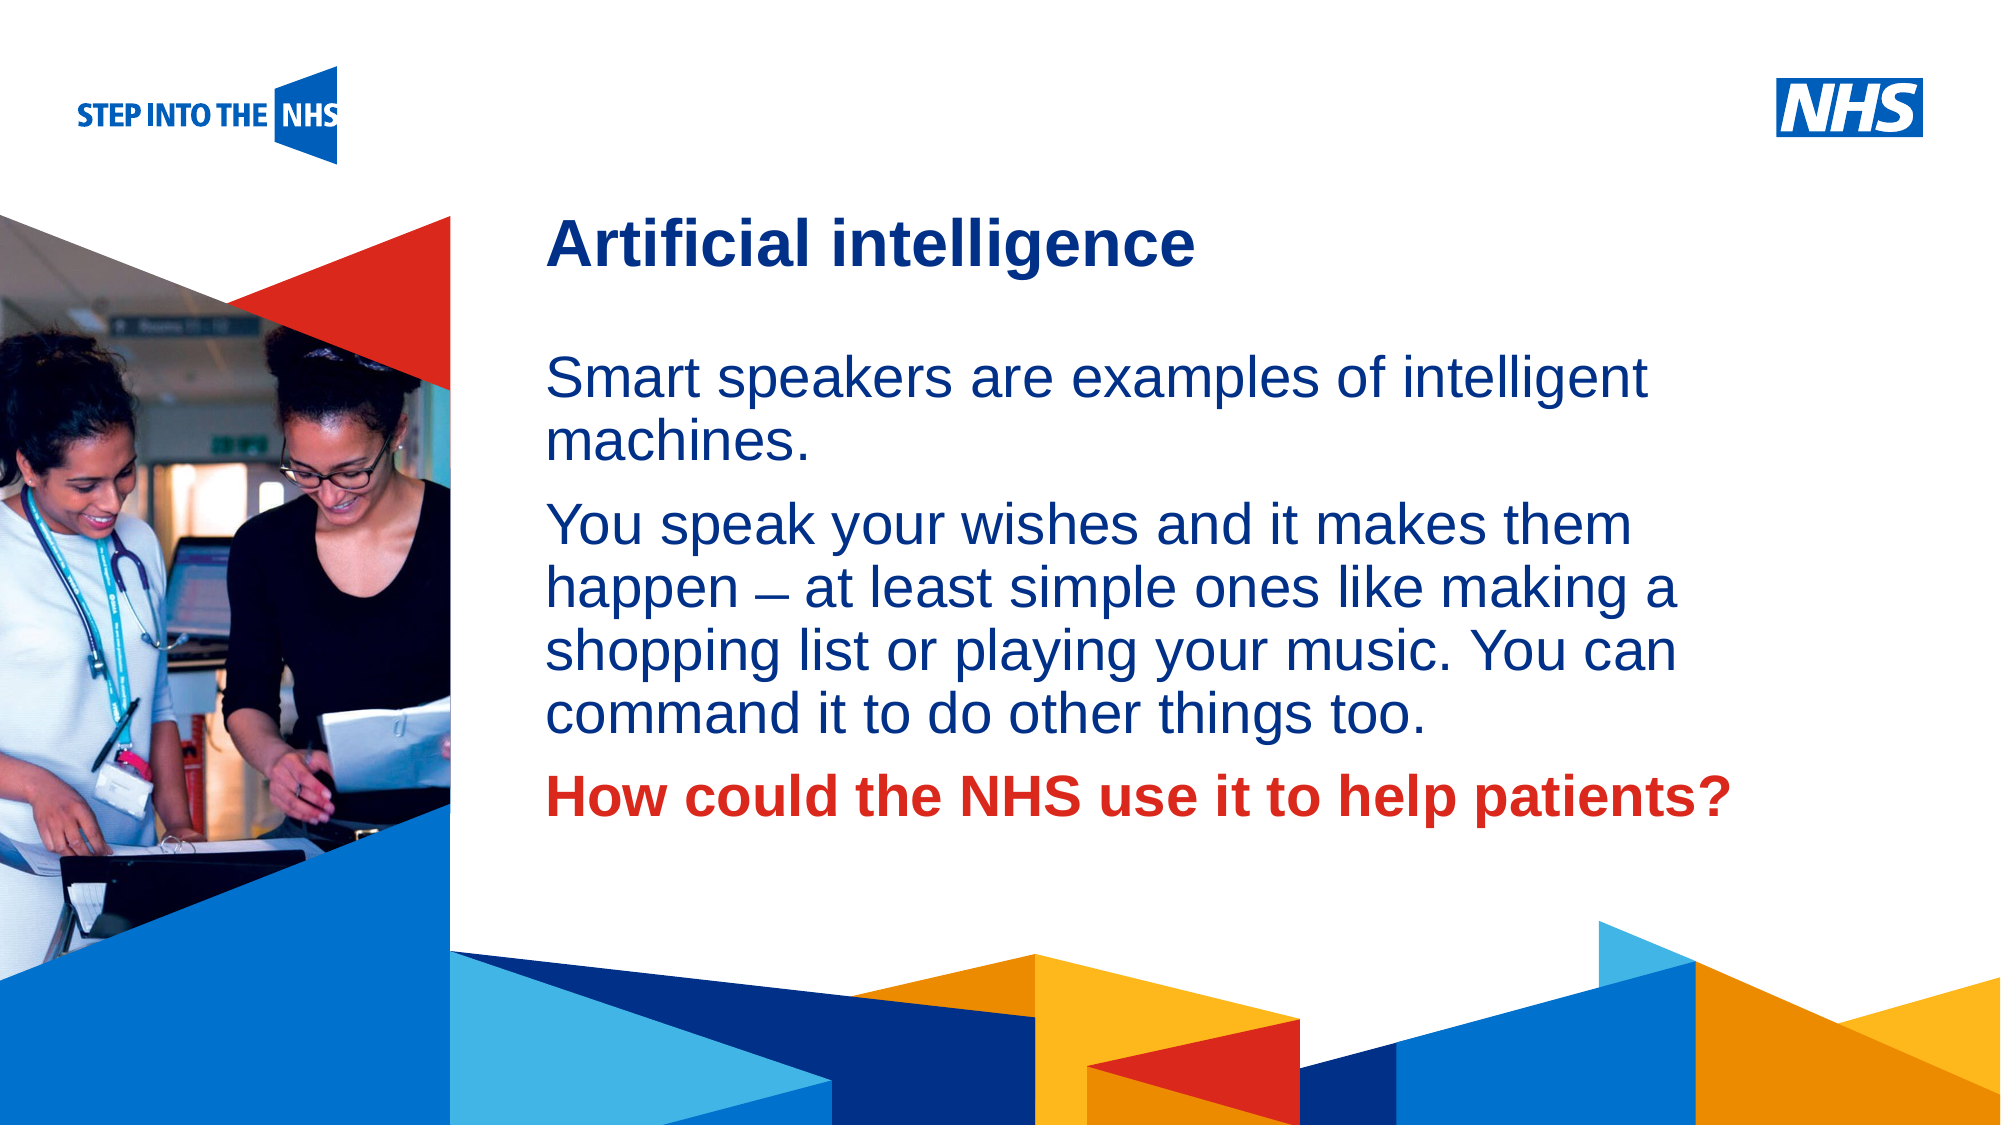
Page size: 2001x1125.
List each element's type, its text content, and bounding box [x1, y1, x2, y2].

picture [0, 214, 451, 981]
list Smart speakers are examples of intelligent machines. You speak your wishes and it makes them happen ̶ at least simple ones like making a shopping list or playing your music. You can command it to do other things too. How could the NHS use it to help patients? [545, 347, 1767, 917]
title Artificial intelligence [545, 208, 1672, 296]
